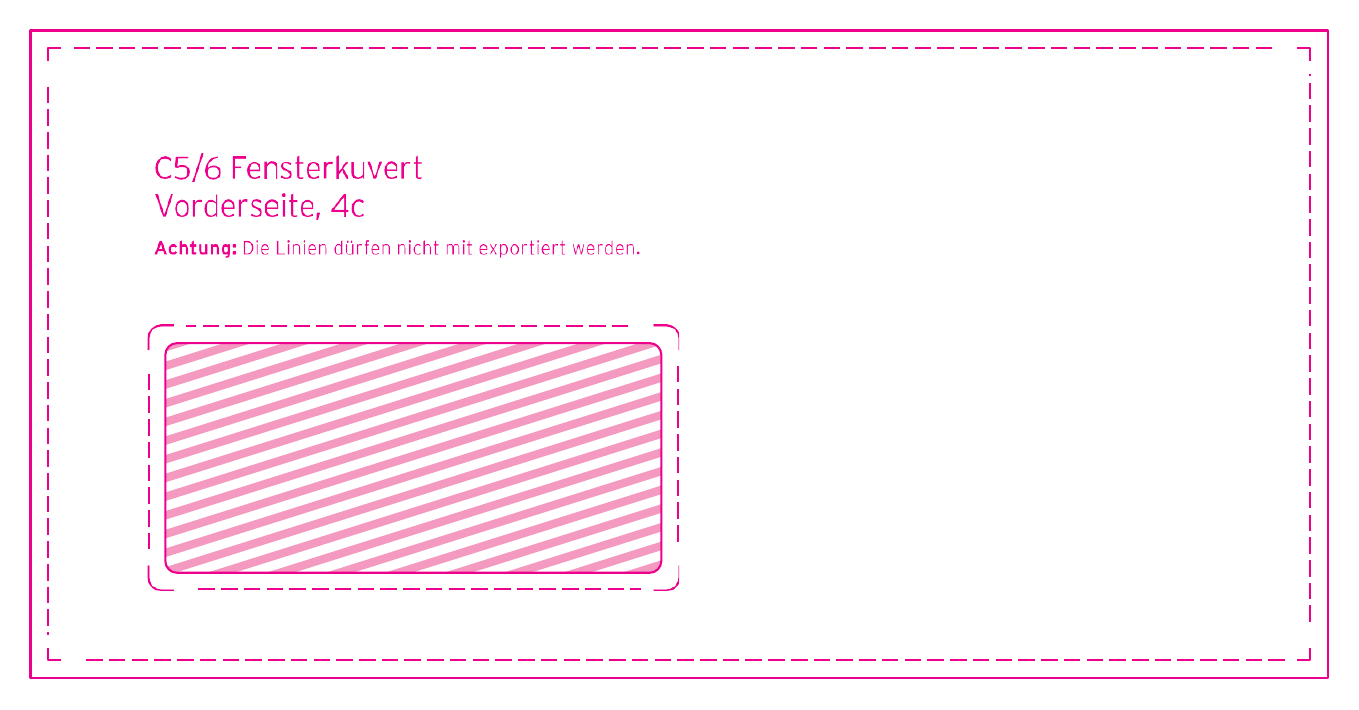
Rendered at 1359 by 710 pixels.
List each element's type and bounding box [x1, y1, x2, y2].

picture [155, 194, 189, 217]
picture [174, 153, 221, 182]
picture [336, 155, 349, 179]
picture [351, 199, 364, 217]
picture [221, 199, 235, 217]
picture [280, 155, 320, 179]
picture [264, 161, 278, 179]
picture [147, 564, 175, 591]
picture [232, 156, 261, 179]
picture [367, 161, 398, 179]
picture [147, 324, 175, 351]
picture [264, 199, 279, 217]
picture [155, 156, 172, 179]
picture [192, 193, 218, 217]
picture [652, 324, 680, 351]
picture [238, 199, 262, 217]
picture [652, 564, 680, 591]
picture [282, 193, 314, 217]
picture [331, 194, 349, 217]
picture [351, 162, 365, 179]
picture [154, 240, 634, 258]
picture [401, 155, 422, 179]
